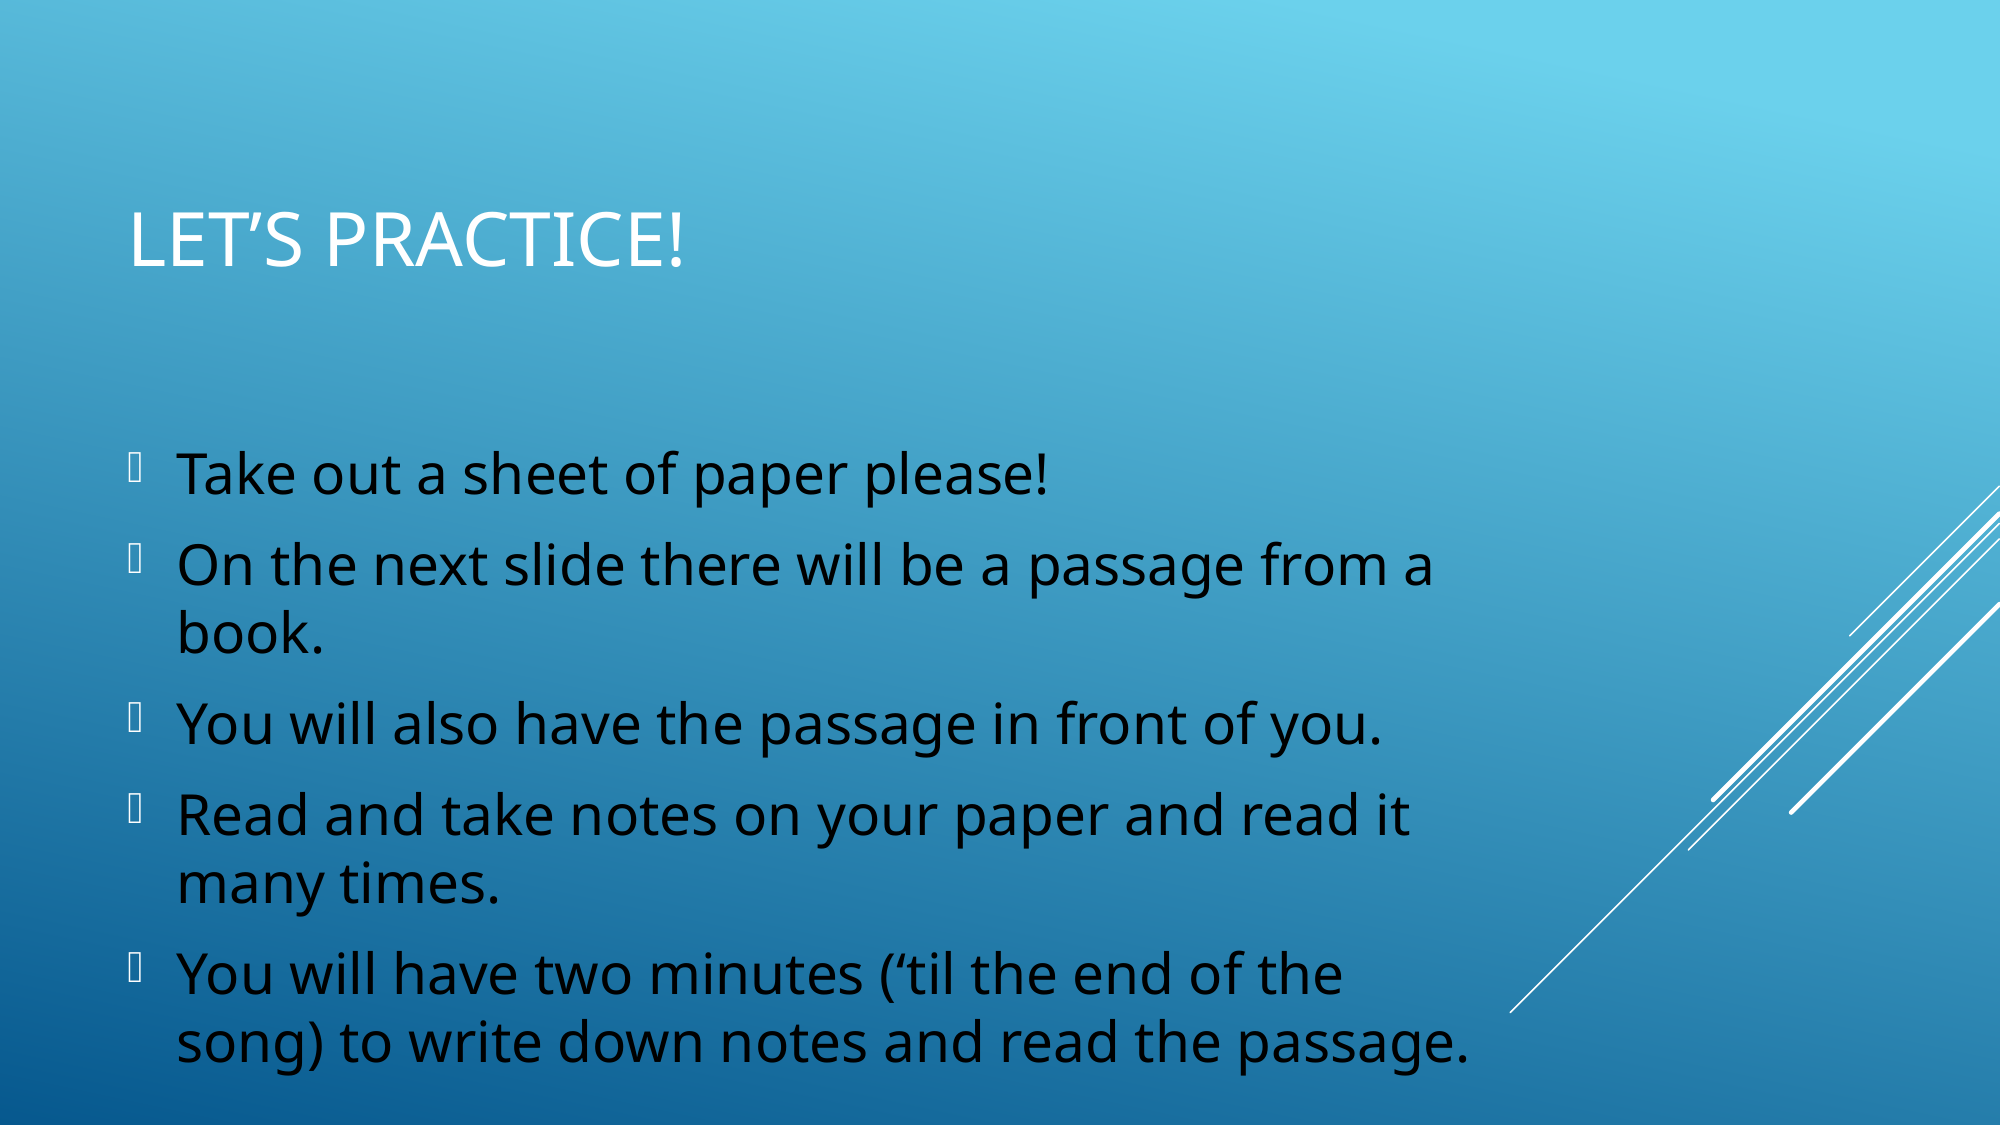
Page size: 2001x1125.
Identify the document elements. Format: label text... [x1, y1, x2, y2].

list Take out a sheet of paper please! On the next slide there will be a passage from a book. You will also have the passage in front of you. Read and take notes on your paper and read it many times. You will have two minutes (‘til the end of the song) to write down notes and read the passage. [112, 425, 1513, 1086]
title Let’s Practice! [112, 112, 1513, 360]
